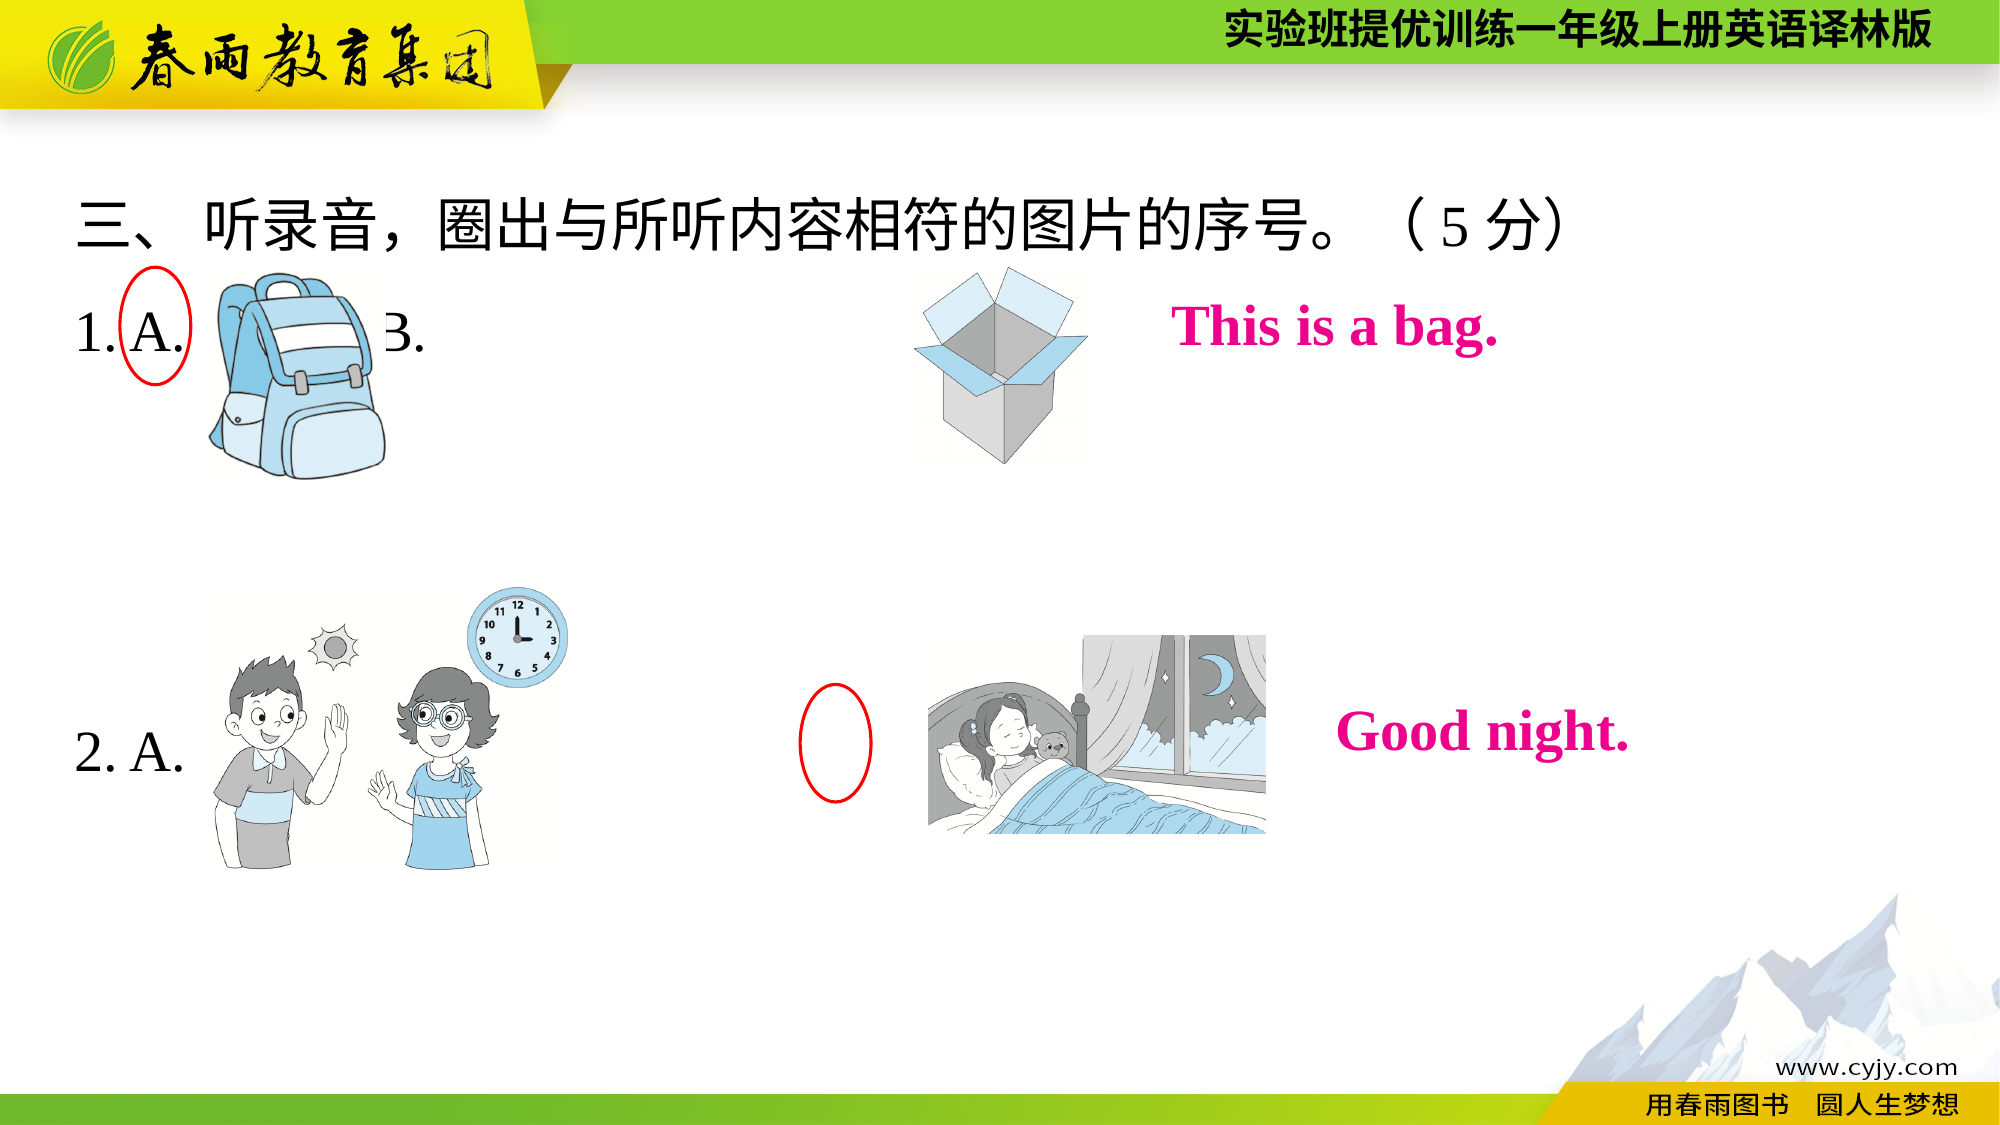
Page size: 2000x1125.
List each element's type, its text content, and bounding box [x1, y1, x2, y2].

text_box Good night. [1320, 684, 1646, 770]
text_box [800, 684, 872, 802]
picture [0, 0, 2000, 1125]
text_box [119, 267, 191, 385]
text_box This is a bag. [1156, 279, 1514, 365]
list 三、 听录音，圈出与所听内容相符的图片的序号。（5分） 1. A. B. 2. A. B. [59, 146, 1944, 798]
